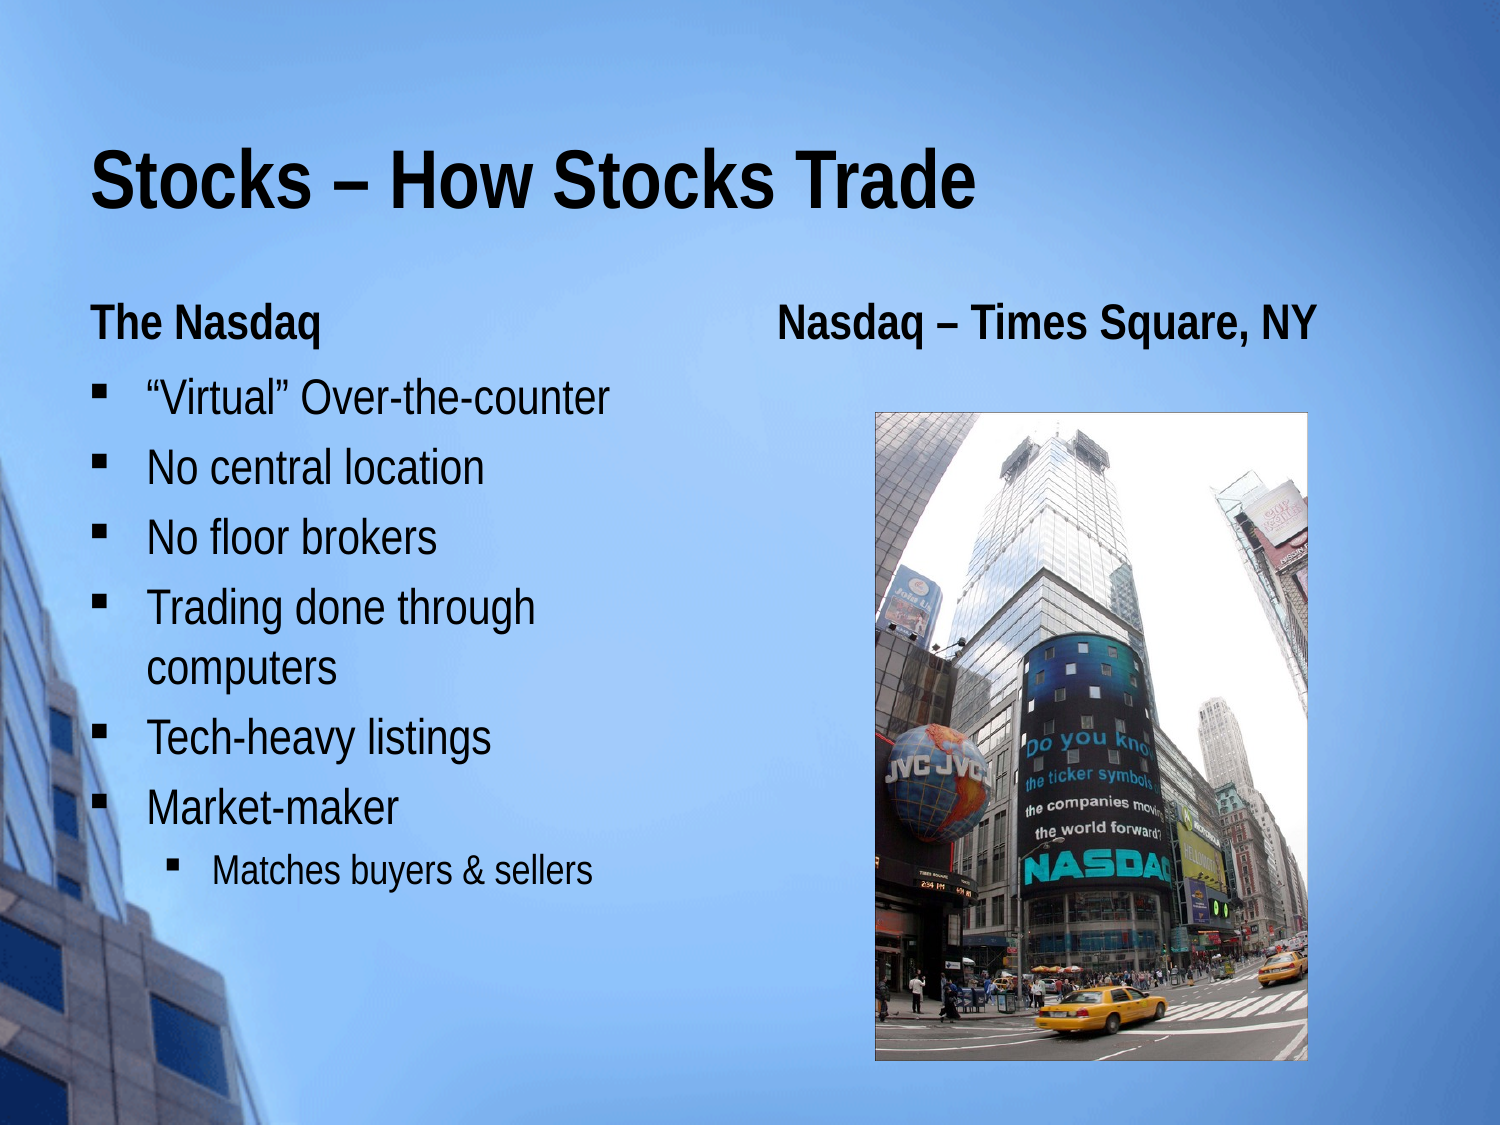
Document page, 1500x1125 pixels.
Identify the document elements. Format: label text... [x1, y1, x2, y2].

list “Virtual” Over-the-counter No central location No floor brokers Trading done through computers Tech-heavy listings Market-maker Matches buyers & sellers [74, 356, 738, 1006]
title Stocks – How Stocks Trade [74, 44, 1426, 233]
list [874, 412, 1308, 1061]
list The Nasdaq [74, 251, 738, 356]
picture [0, 0, 1500, 1125]
list Nasdaq – Times Square, NY [761, 251, 1426, 357]
